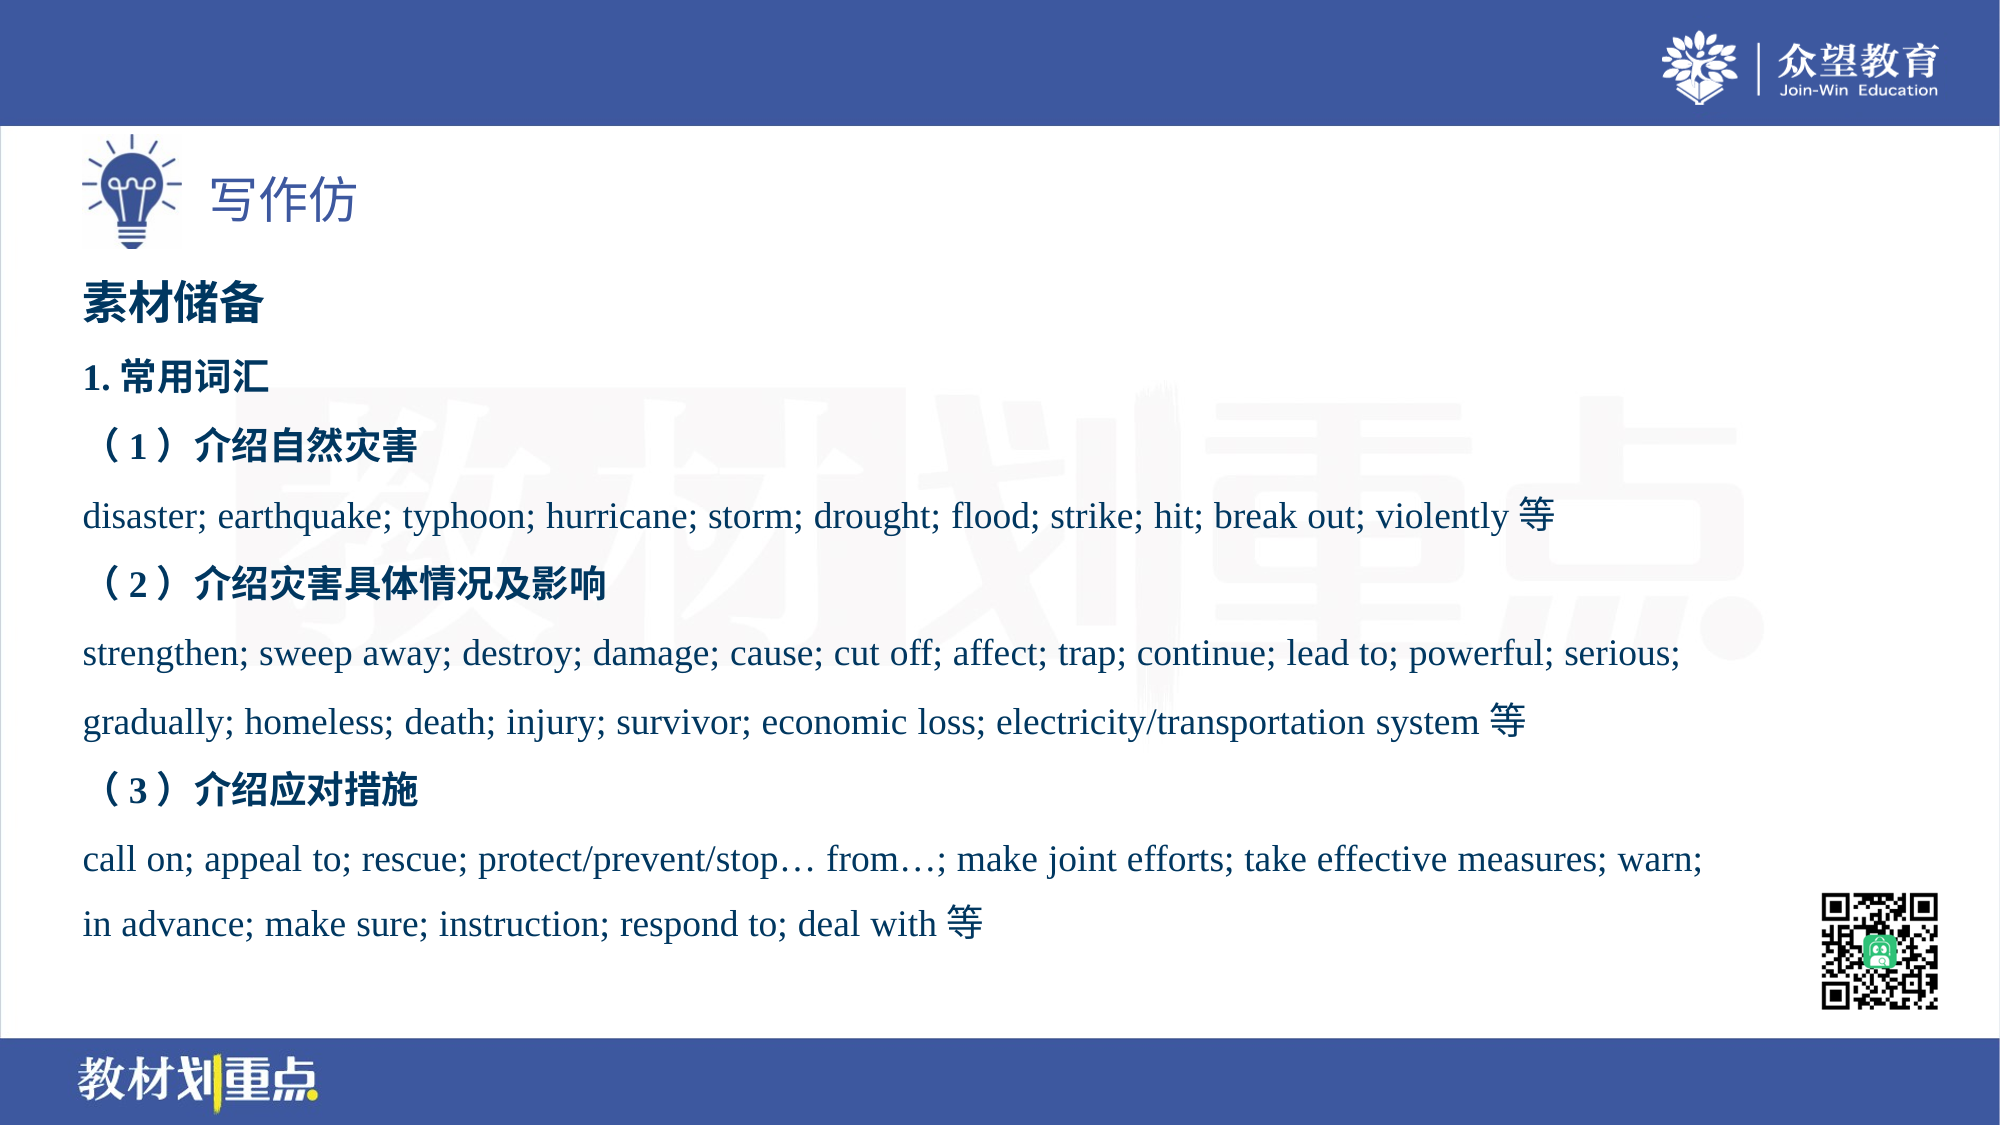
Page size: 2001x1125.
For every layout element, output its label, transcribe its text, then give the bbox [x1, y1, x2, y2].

text_box 1.常用词汇 （1）介绍自然灾害 disaster; earthquake; typhoon; hurricane; storm; drought; flood; strike; hit; break out; violently等 （2）介绍灾害具体情况及影响 strengthen; sweep away; destroy; damage; cause; cut off; affect; trap; continue; lead to; powerful; serious; gradually; homeless; death; injury; survivor; economic loss; electricity/transportation system等 （3）介绍应对措施 call on; appeal to; rescue; protect/prevent/stop… from…; make joint efforts; take effective measures; warn; in advance; make sure; instruction; respond to; deal with等 [82, 329, 1817, 938]
text_box 素材储备 [82, 247, 1817, 329]
picture [0, 0, 2000, 1125]
